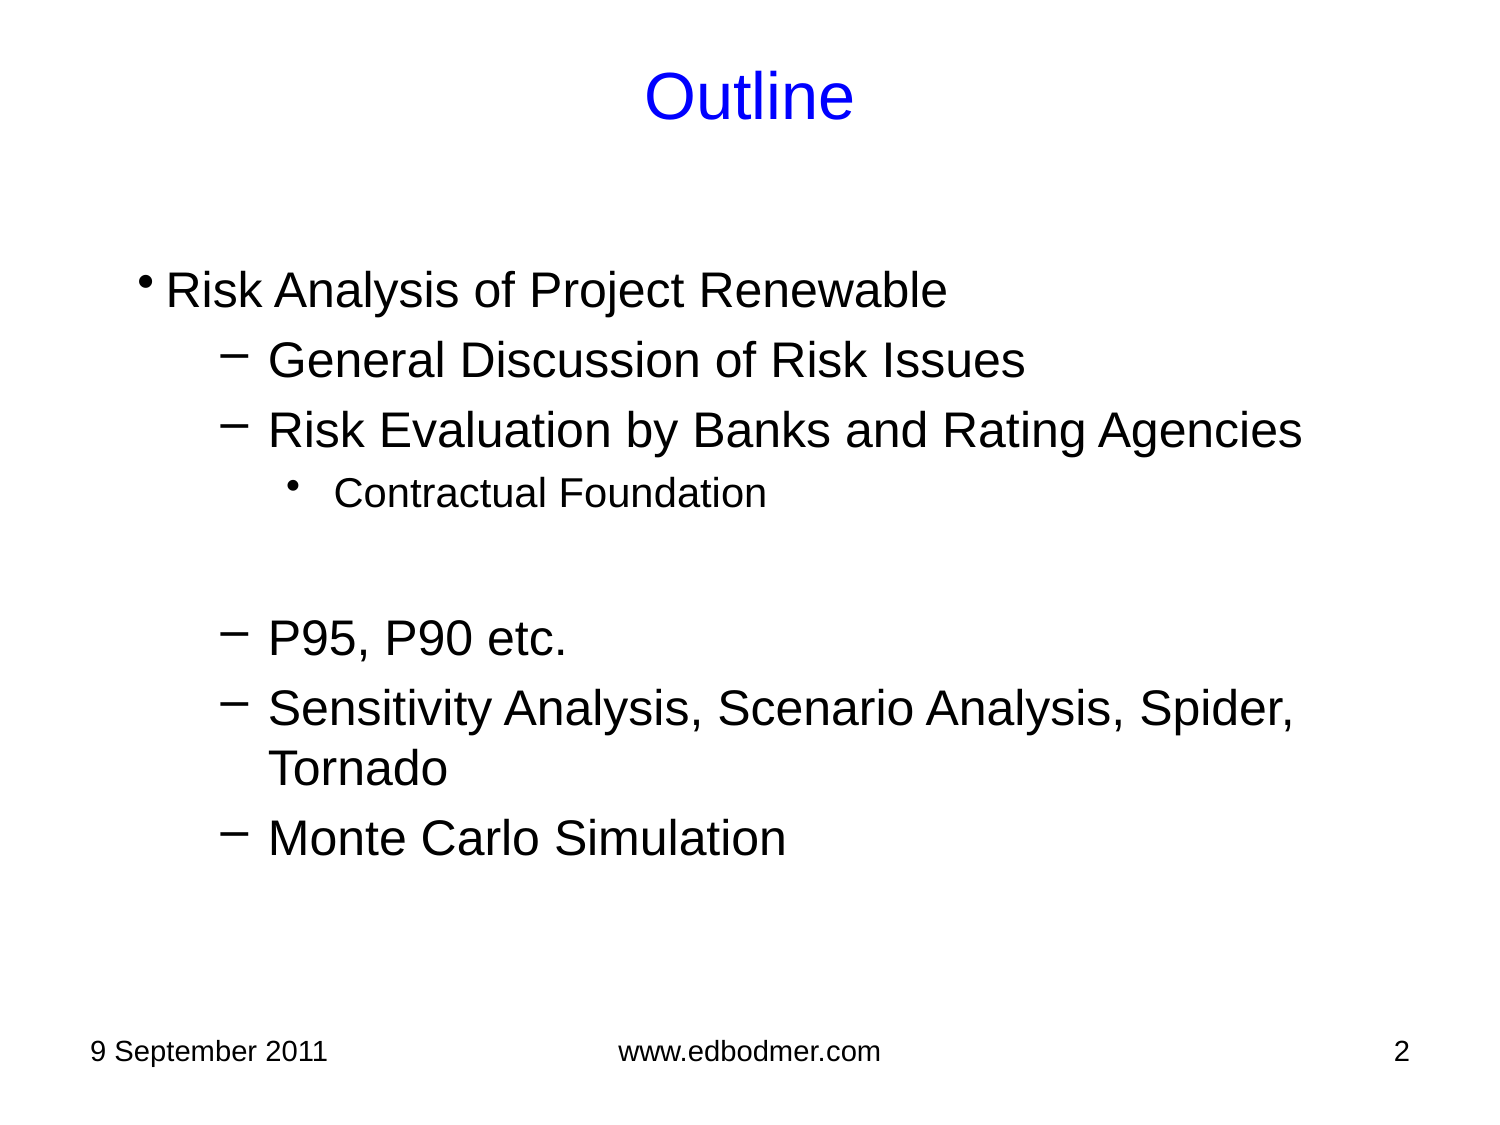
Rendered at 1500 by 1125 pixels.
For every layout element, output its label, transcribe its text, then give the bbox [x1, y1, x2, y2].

list Risk Analysis of Project Renewable General Discussion of Risk Issues Risk Evaluation by Banks and Rating Agencies Contractual Foundation P95, P90 etc. Sensitivity Analysis, Scenario Analysis, Spider, Tornado Monte Carlo Simulation [112, 249, 1363, 1001]
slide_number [74, 1024, 426, 1103]
title Outline [74, 44, 1426, 233]
footer www.edbodmer.com [512, 1024, 988, 1103]
slide_number 2 [1074, 1024, 1426, 1103]
